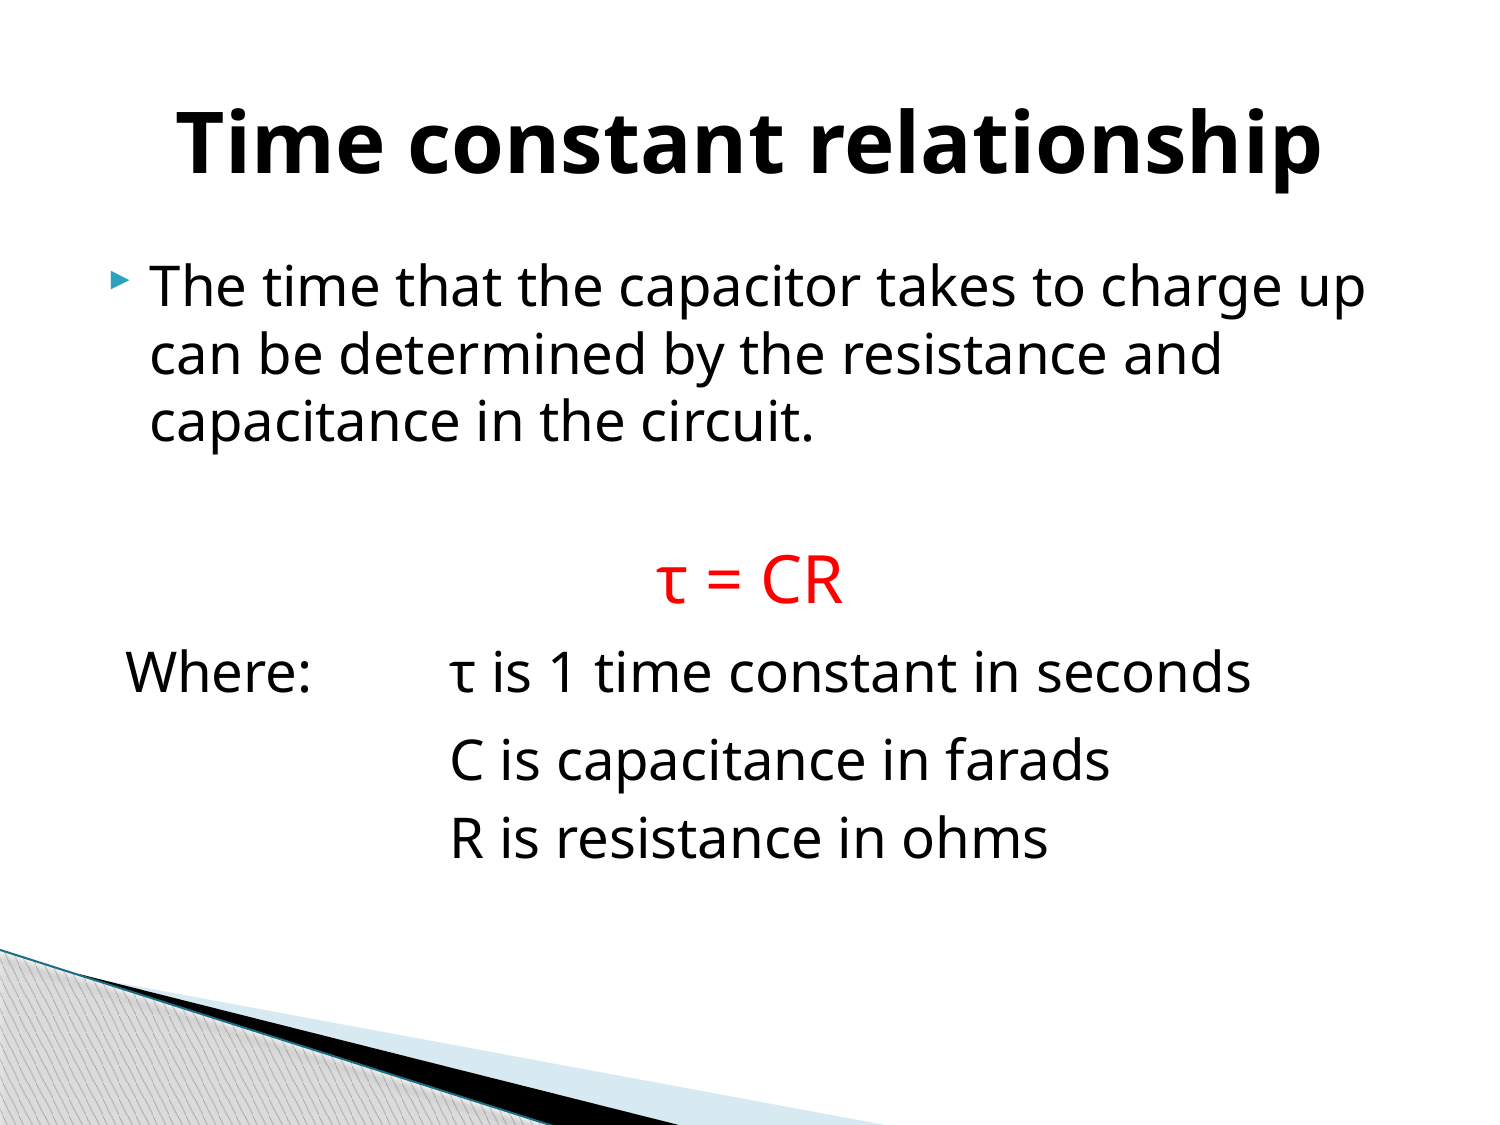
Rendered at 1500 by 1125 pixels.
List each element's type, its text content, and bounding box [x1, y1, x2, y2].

list The time that the capacitor takes to charge up can be determined by the resistance and capacitance in the circuit. τ = CR Where: τ is 1 time constant in seconds C is capacitance in farads R is resistance in ohms [75, 243, 1425, 986]
title Time constant relationship [75, 45, 1425, 233]
